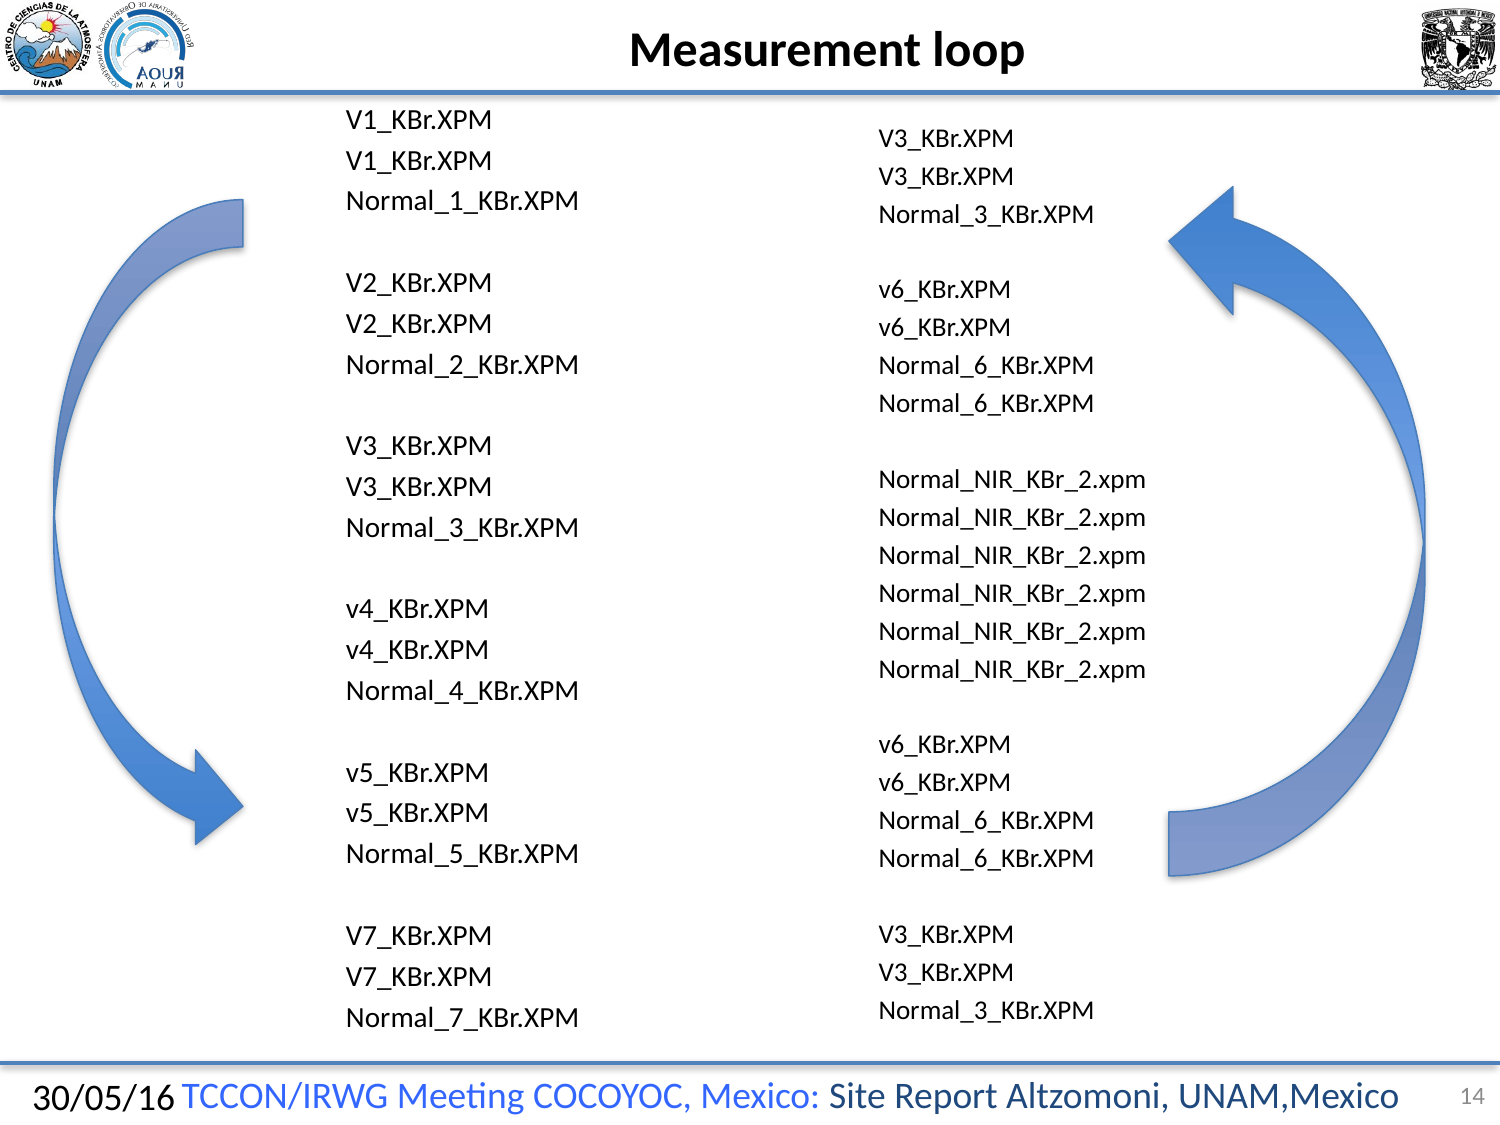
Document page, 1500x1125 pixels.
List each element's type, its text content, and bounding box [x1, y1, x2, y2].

footer TCCON/IRWG Meeting COCOYOC, Mexico: Site Report Altzomoni, UNAM,Mexico [46, 1063, 1425, 1124]
title Measurement loop [229, 0, 1425, 93]
text_box [1168, 185, 1426, 877]
text_box V3_KBr.XPM V3_KBr.XPM Normal_3_KBr.XPM v6_KBr.XPM v6_KBr.XPM Normal_6_KBr.XPM Normal_6_KBr.XPM Normal_NIR_KBr_2.xpm Normal_NIR_KBr_2.xpm Normal_NIR_KBr_2.xpm Normal_NIR_KBr_2.xpm Normal_NIR_KBr_2.xpm Normal_NIR_KBr_2.xpm v6_KBr.XPM v6_KBr.XPM Normal_6_KBr.XPM Normal_6_KBr.XPM V3_KBr.XPM V3_KBr.XPM Normal_3_KBr.XPM [863, 112, 1379, 1034]
slide_number 14 [1378, 1065, 1500, 1125]
list V1_KBr.XPM V1_KBr.XPM Normal_1_KBr.XPM V2_KBr.XPM V2_KBr.XPM Normal_2_KBr.XPM V3_KBr.XPM V3_KBr.XPM Normal_3_KBr.XPM v4_KBr.XPM v4_KBr.XPM Normal_4_KBr.XPM v5_KBr.XPM v5_KBr.XPM Normal_5_KBr.XPM V7_KBr.XPM V7_KBr.XPM Normal_7_KBr.XPM [330, 92, 994, 1082]
text_box [62, 74, 1413, 263]
picture [0, 0, 195, 90]
picture [1425, 3, 1500, 90]
text_box [52, 198, 244, 846]
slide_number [17, 1065, 368, 1125]
